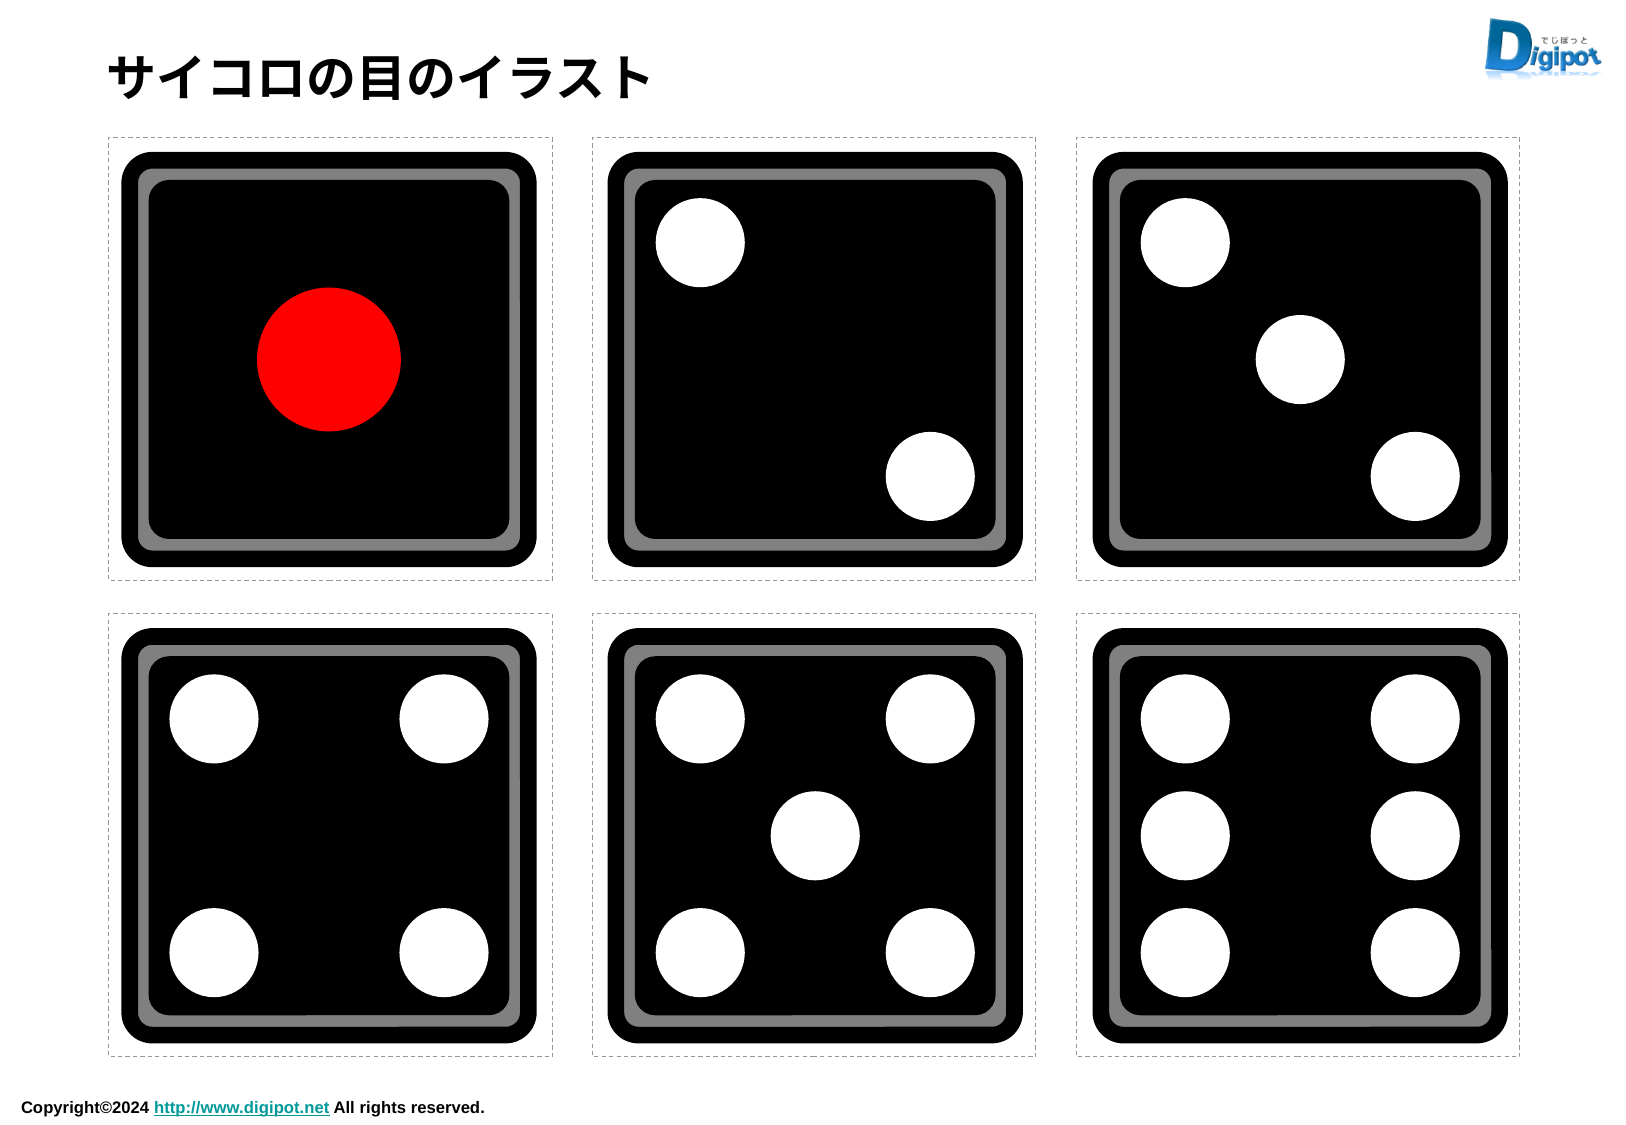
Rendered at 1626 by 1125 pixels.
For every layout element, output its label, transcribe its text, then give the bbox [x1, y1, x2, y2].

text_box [615, 159, 1015, 560]
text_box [1100, 636, 1500, 1036]
text_box サイコロの目のイラスト [91, 38, 671, 114]
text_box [615, 636, 1015, 1036]
picture [1485, 18, 1602, 82]
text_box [129, 159, 529, 560]
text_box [1100, 159, 1500, 560]
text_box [129, 636, 529, 1036]
